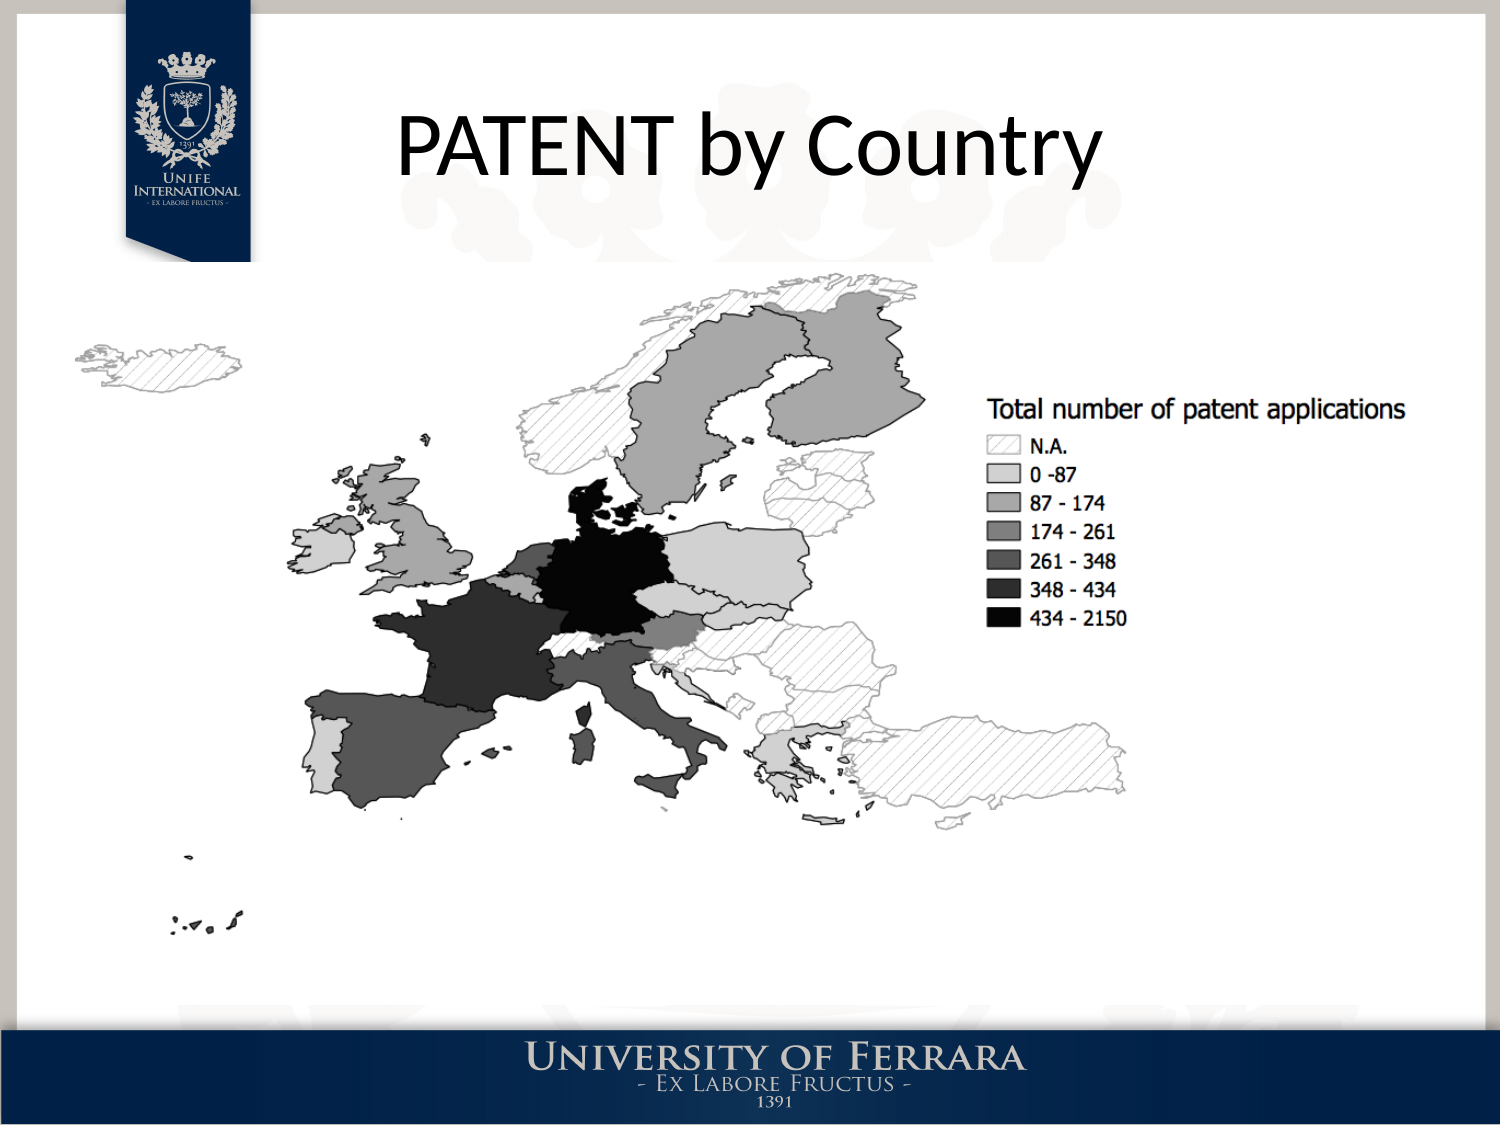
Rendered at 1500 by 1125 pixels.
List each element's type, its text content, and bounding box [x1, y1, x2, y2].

title PATENT by Country [75, 45, 1425, 233]
picture [0, 0, 1500, 1125]
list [74, 262, 1426, 1006]
